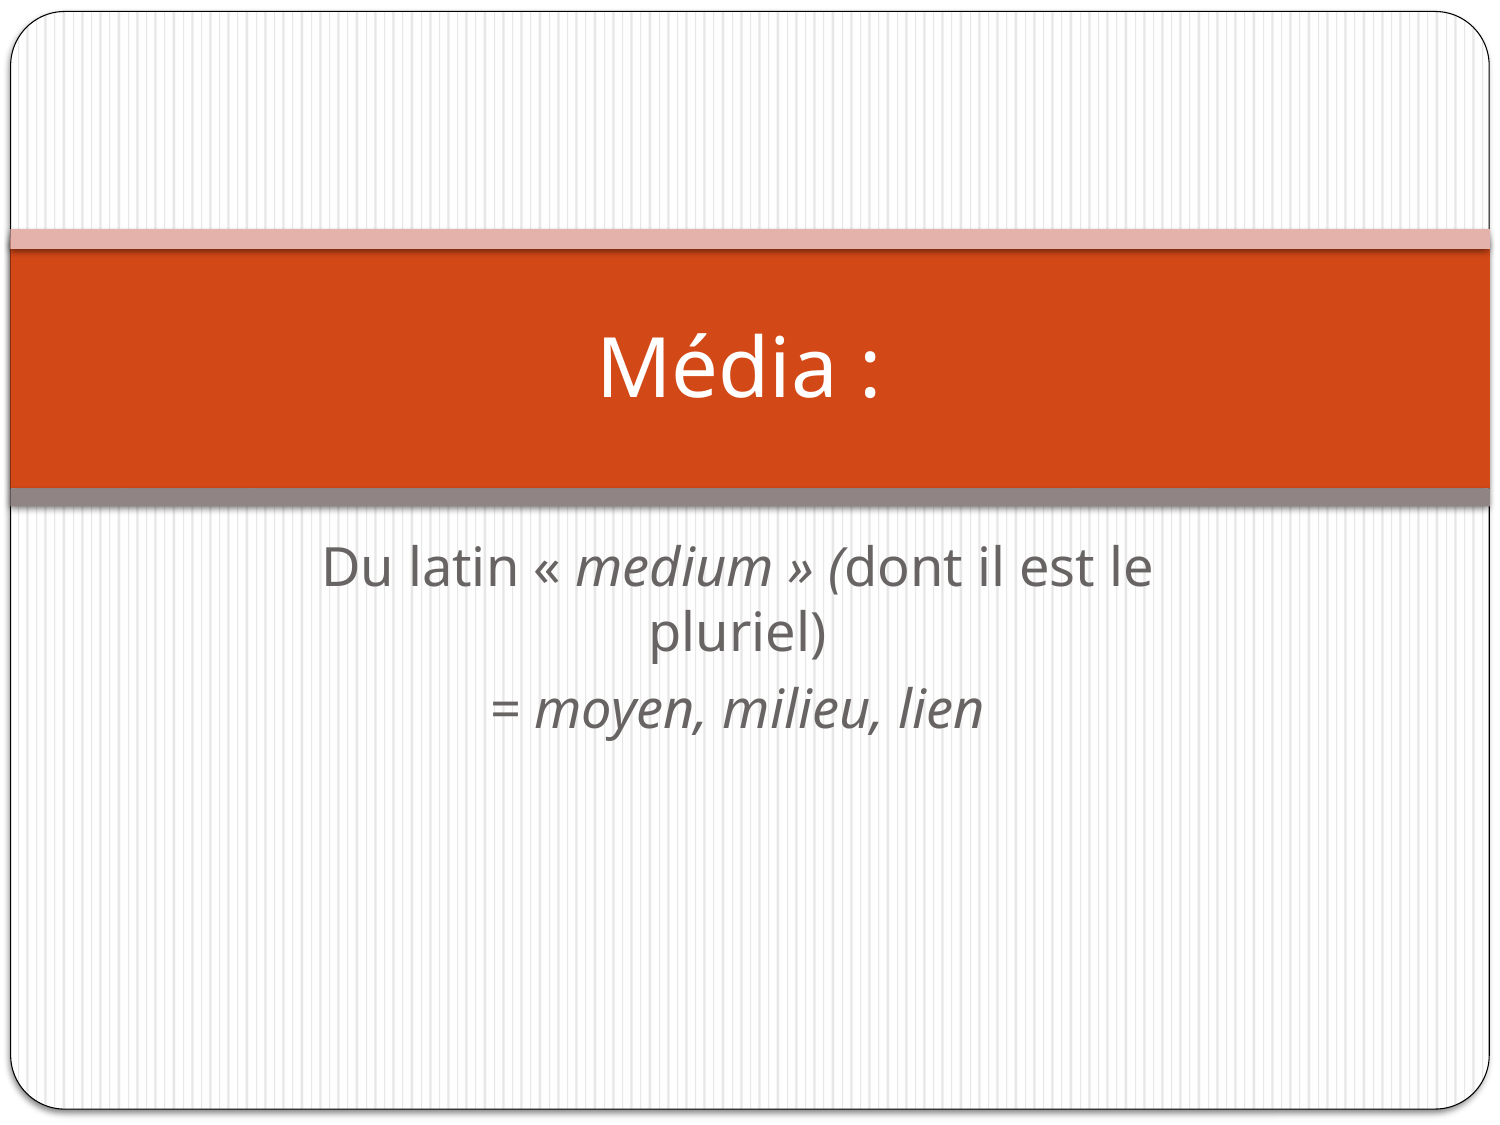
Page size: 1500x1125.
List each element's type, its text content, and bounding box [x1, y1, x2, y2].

subtitle Du latin « medium » (dont il est le pluriel) = moyen, milieu, lien [212, 524, 1263, 788]
title Média : [74, 246, 1426, 489]
